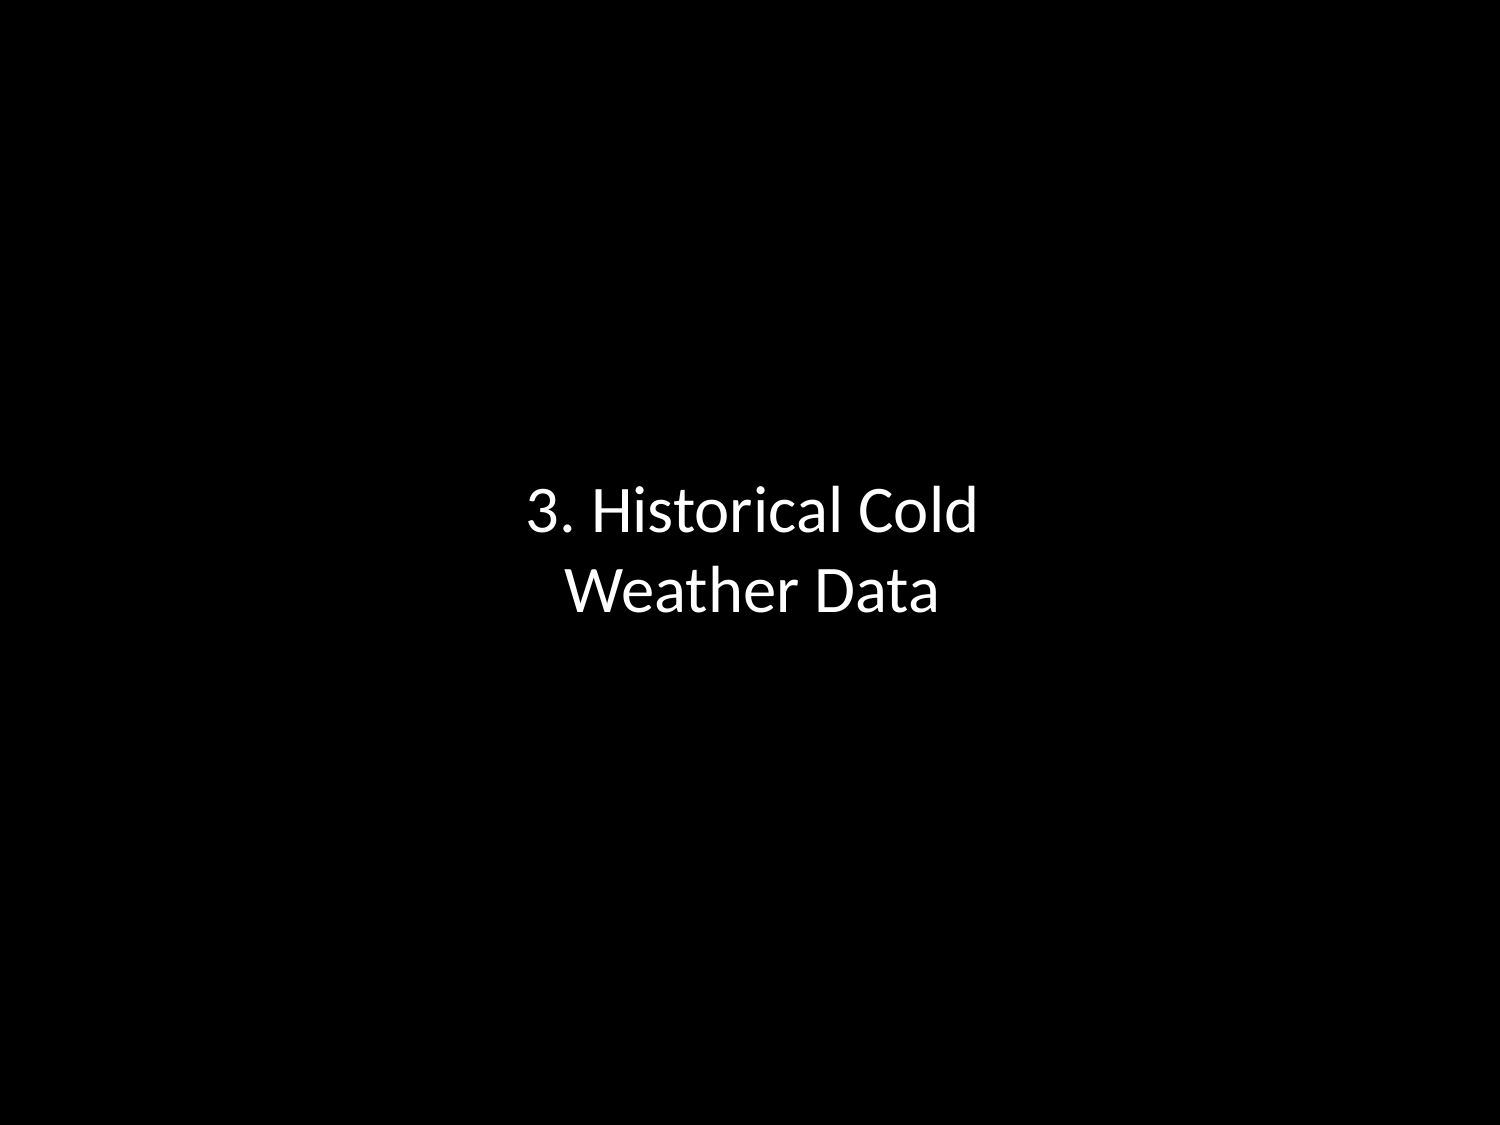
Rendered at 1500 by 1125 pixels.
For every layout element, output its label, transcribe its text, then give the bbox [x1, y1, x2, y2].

text_box 3. Historical Cold Weather Data [459, 458, 1046, 679]
